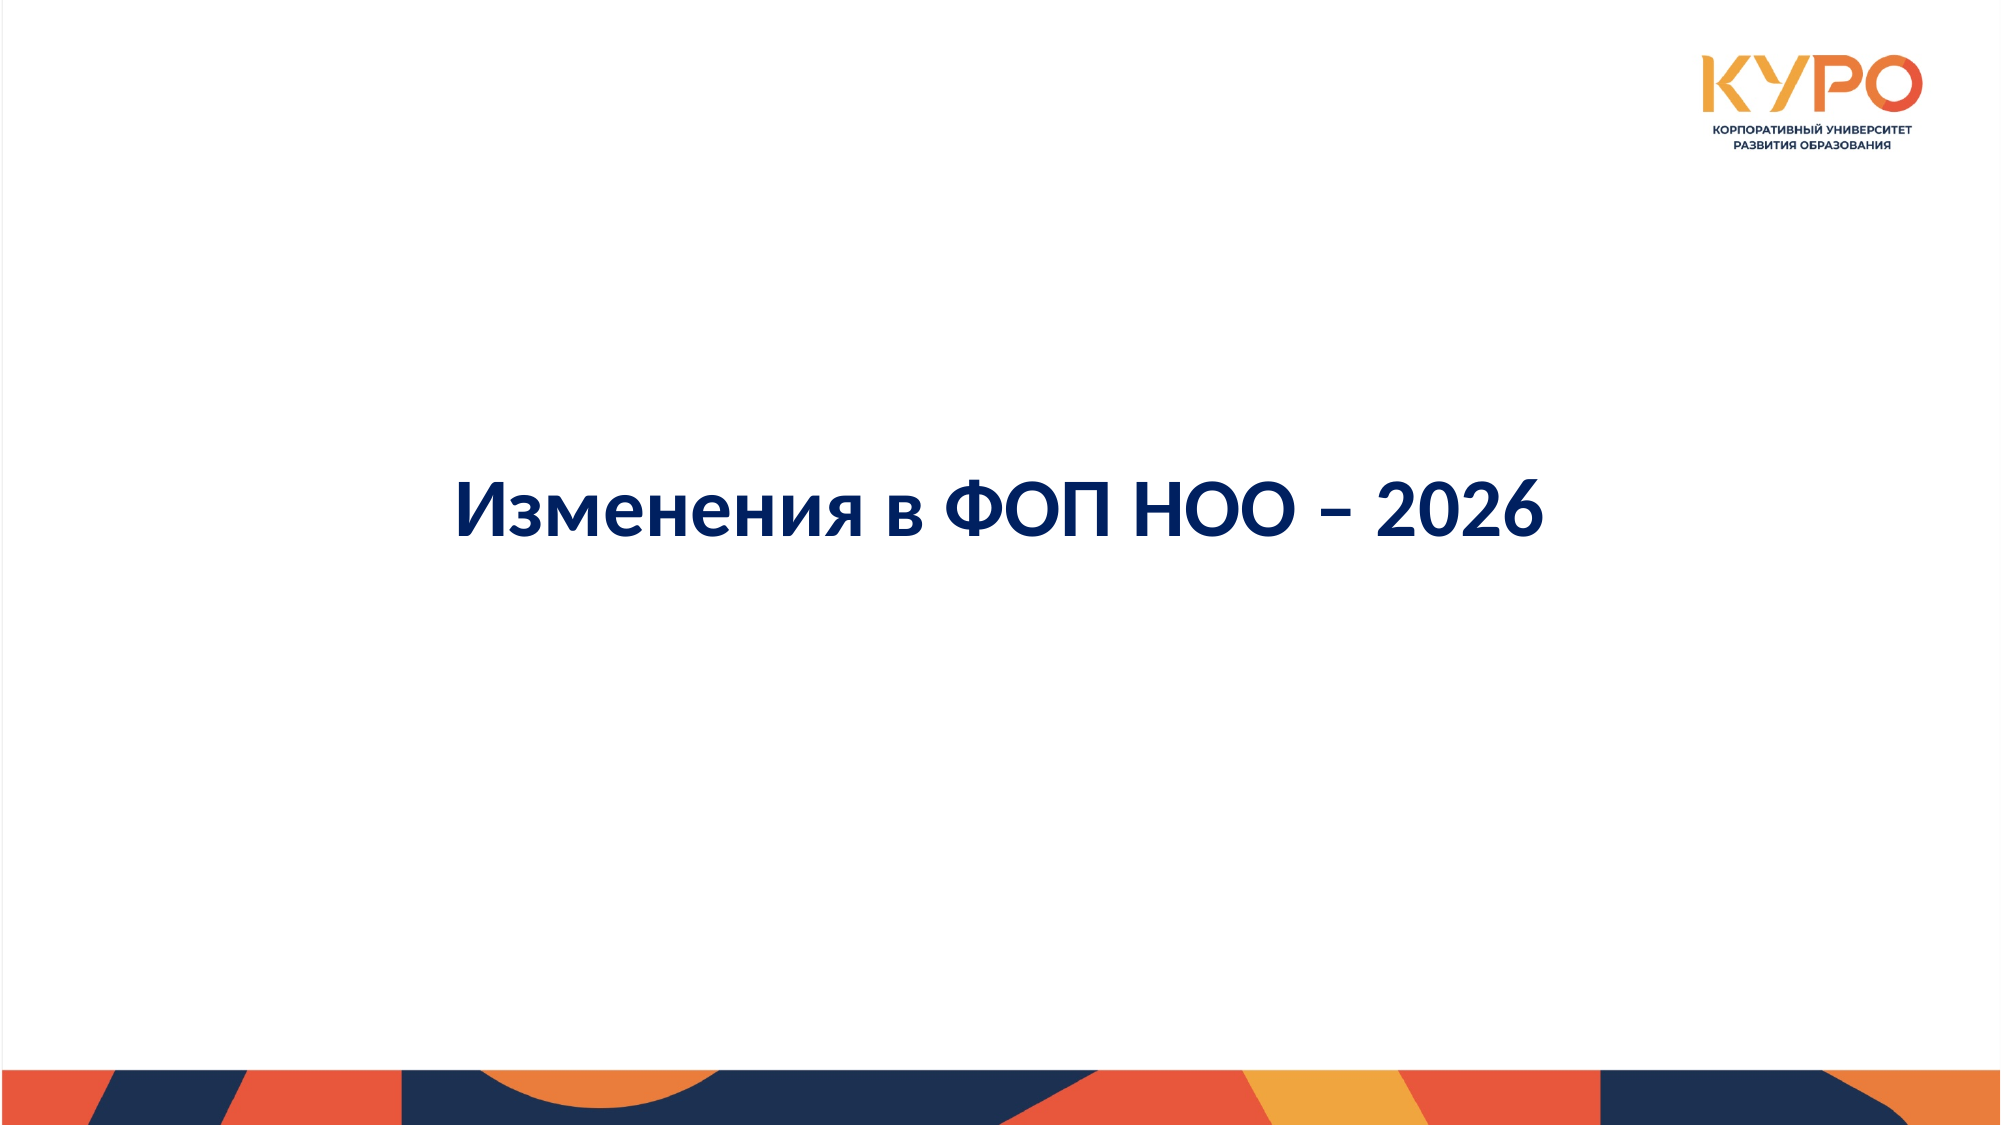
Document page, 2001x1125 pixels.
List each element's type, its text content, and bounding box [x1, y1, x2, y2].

picture [0, 0, 2001, 1125]
title Изменения в ФОП НОО – 2026 [249, 398, 1751, 563]
